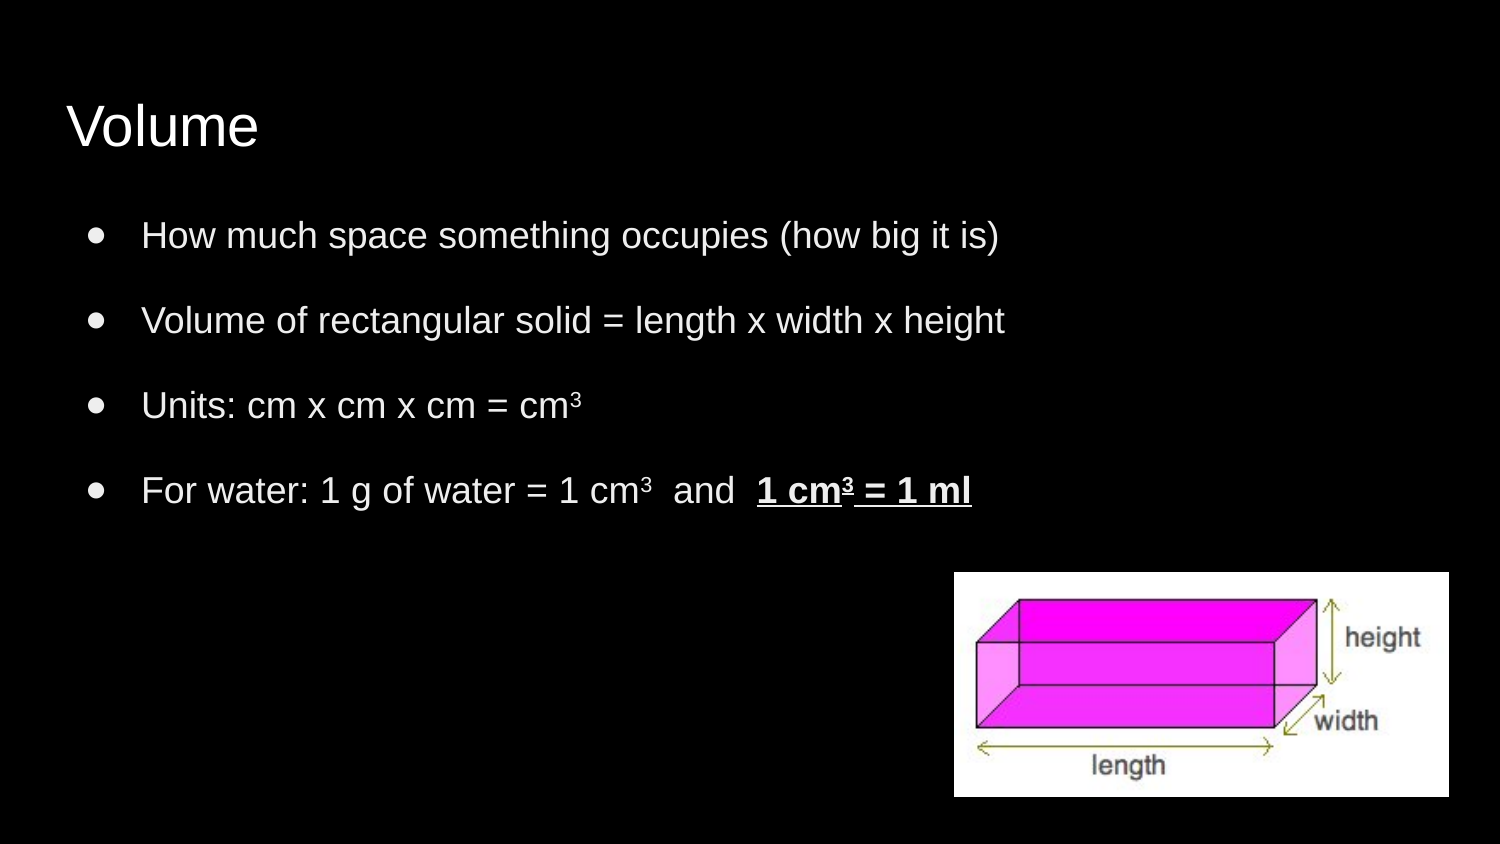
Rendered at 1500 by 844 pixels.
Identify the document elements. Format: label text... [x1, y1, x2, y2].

list How much space something occupies (how big it is) Volume of rectangular solid = length x width x height Units: cm x cm x cm = cm3 For water: 1 g of water = 1 cm3 and 1 cm3 = 1 ml [51, 189, 1449, 750]
title Volume [51, 72, 1449, 167]
picture [954, 572, 1450, 797]
